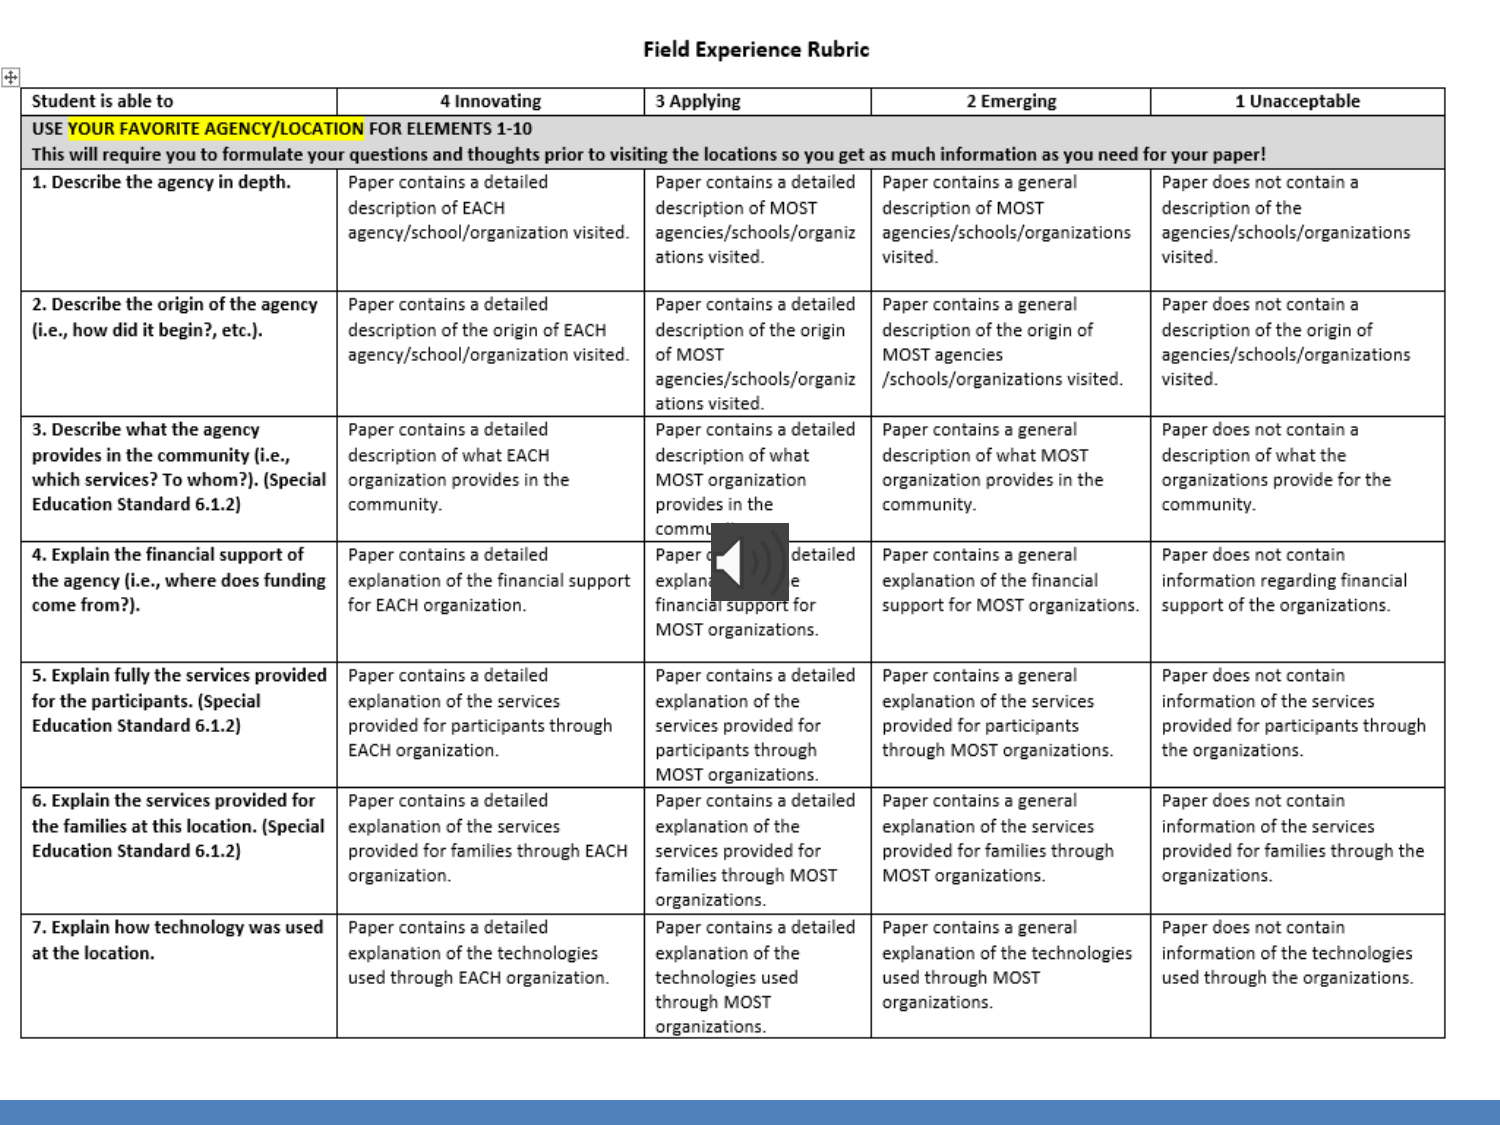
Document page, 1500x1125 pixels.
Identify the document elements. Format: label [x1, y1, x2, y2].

list [0, 0, 1500, 1100]
picture [709, 522, 791, 603]
